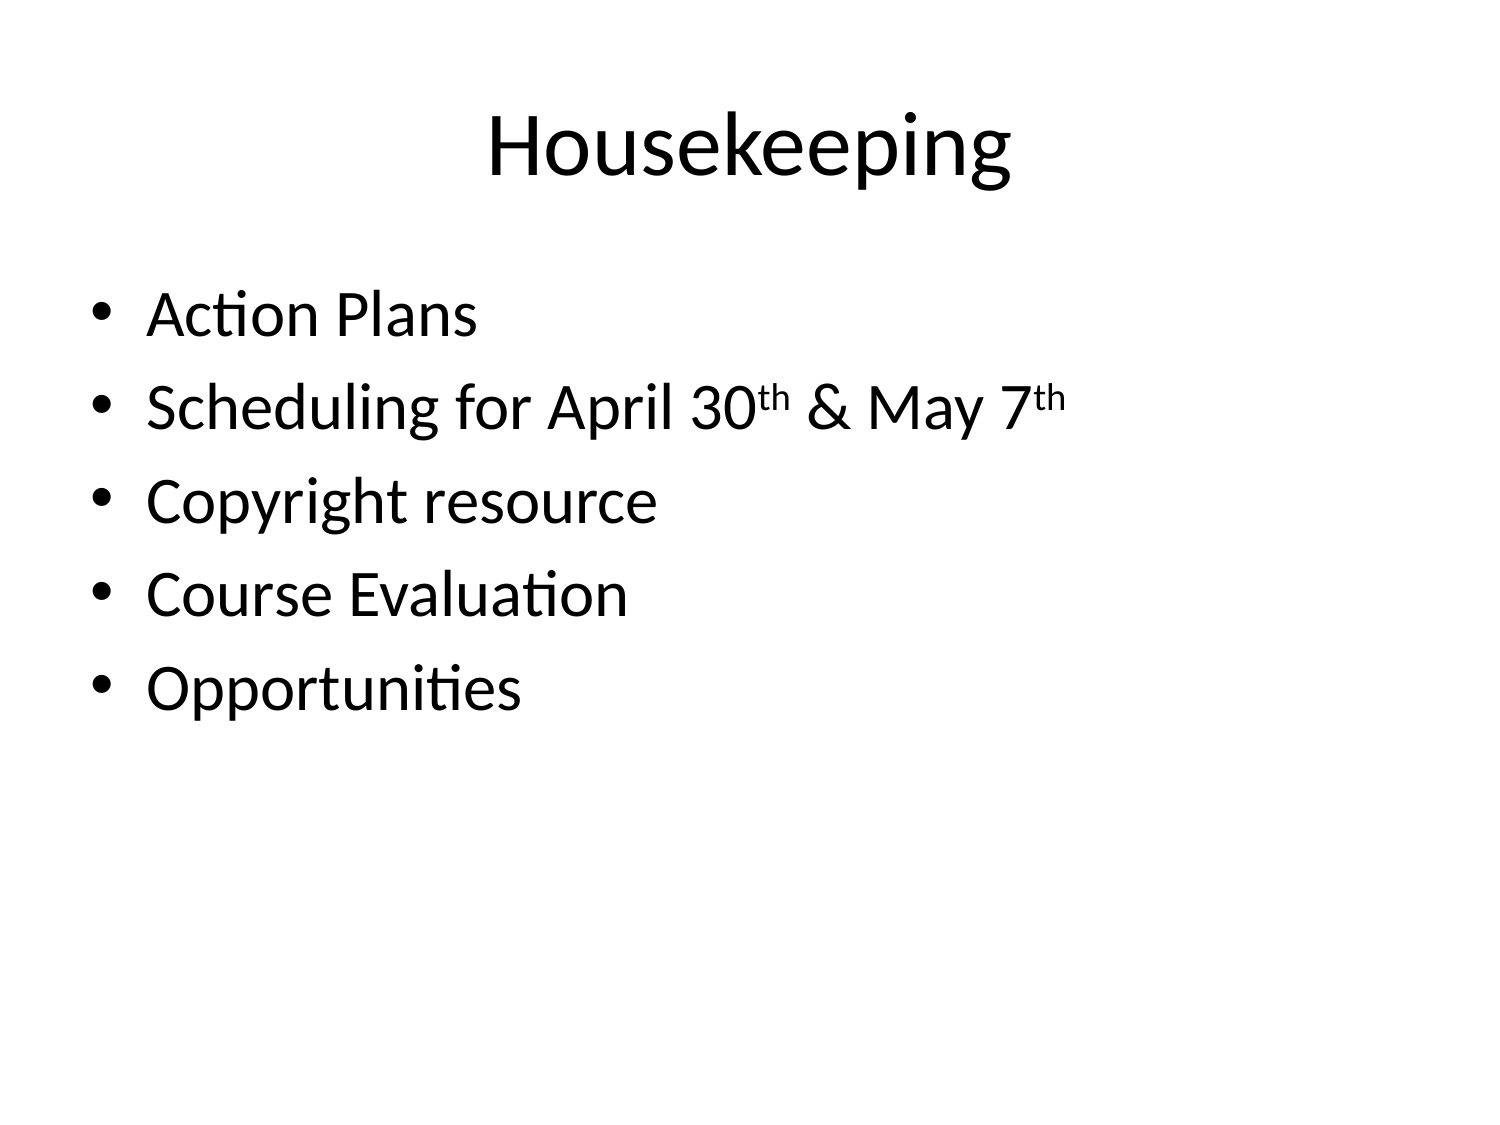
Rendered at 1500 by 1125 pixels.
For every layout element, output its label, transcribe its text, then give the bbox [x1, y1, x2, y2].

list Action Plans Scheduling for April 30th & May 7th Copyright resource Course Evaluation Opportunities [75, 262, 1425, 1005]
title Housekeeping [75, 45, 1425, 233]
